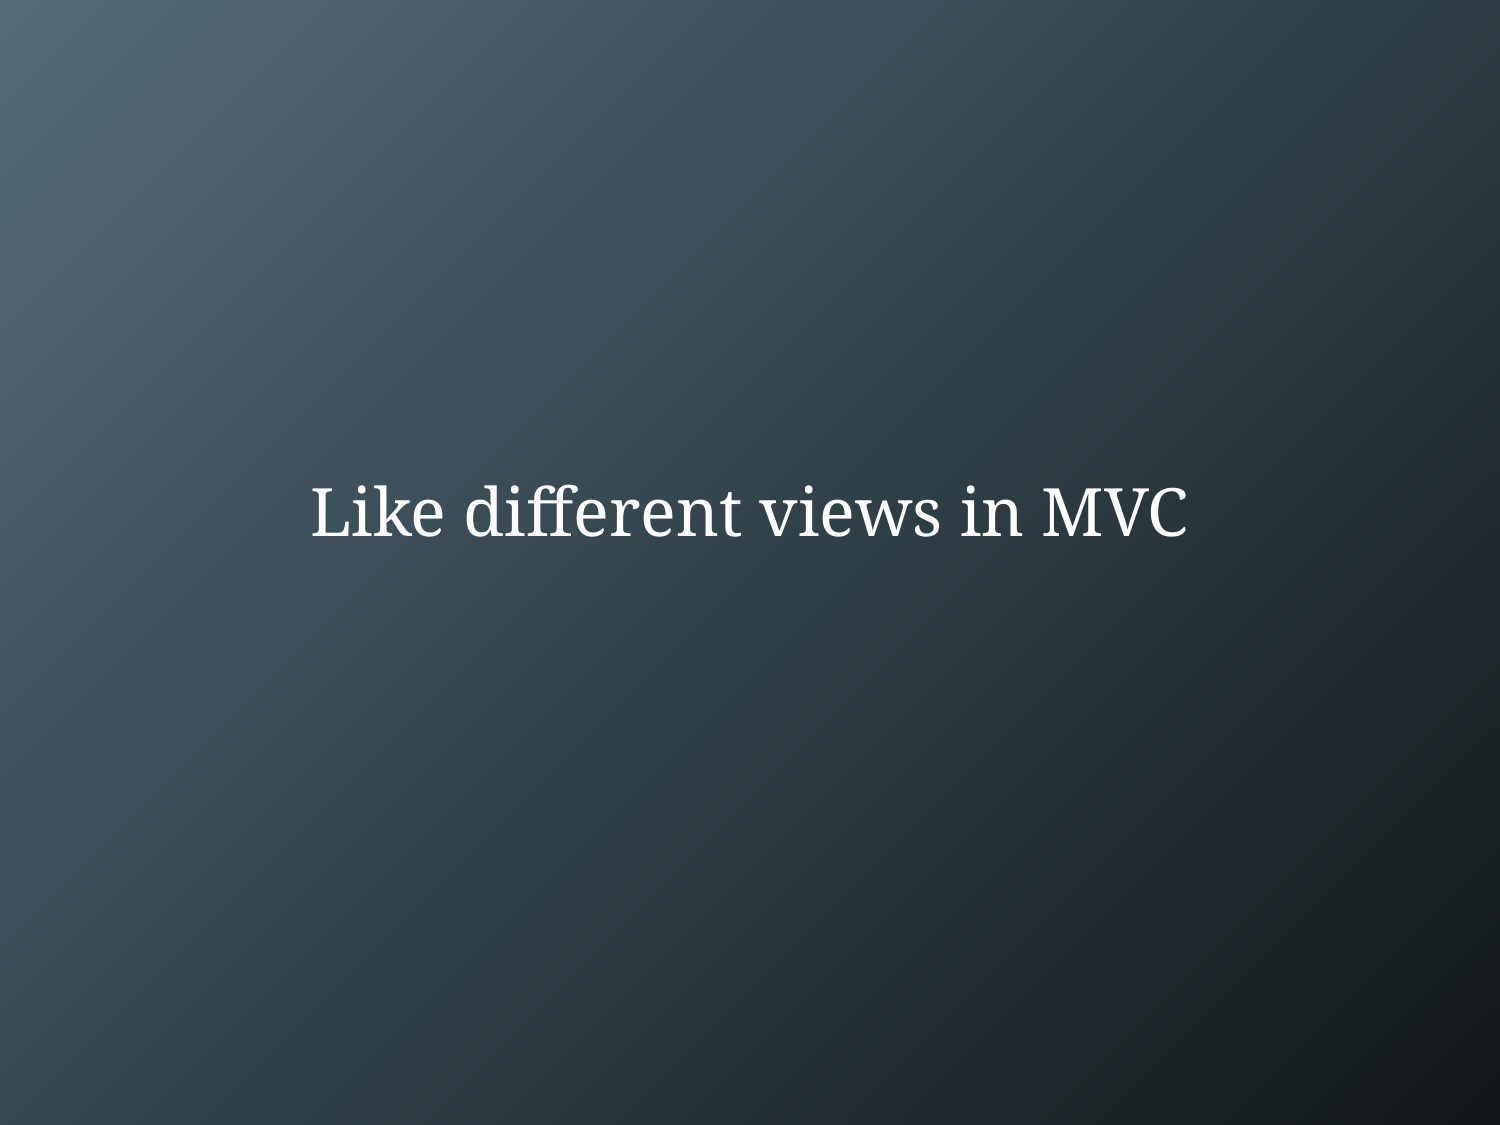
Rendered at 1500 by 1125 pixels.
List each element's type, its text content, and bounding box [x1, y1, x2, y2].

title Like different views in MVC [112, 326, 1388, 693]
